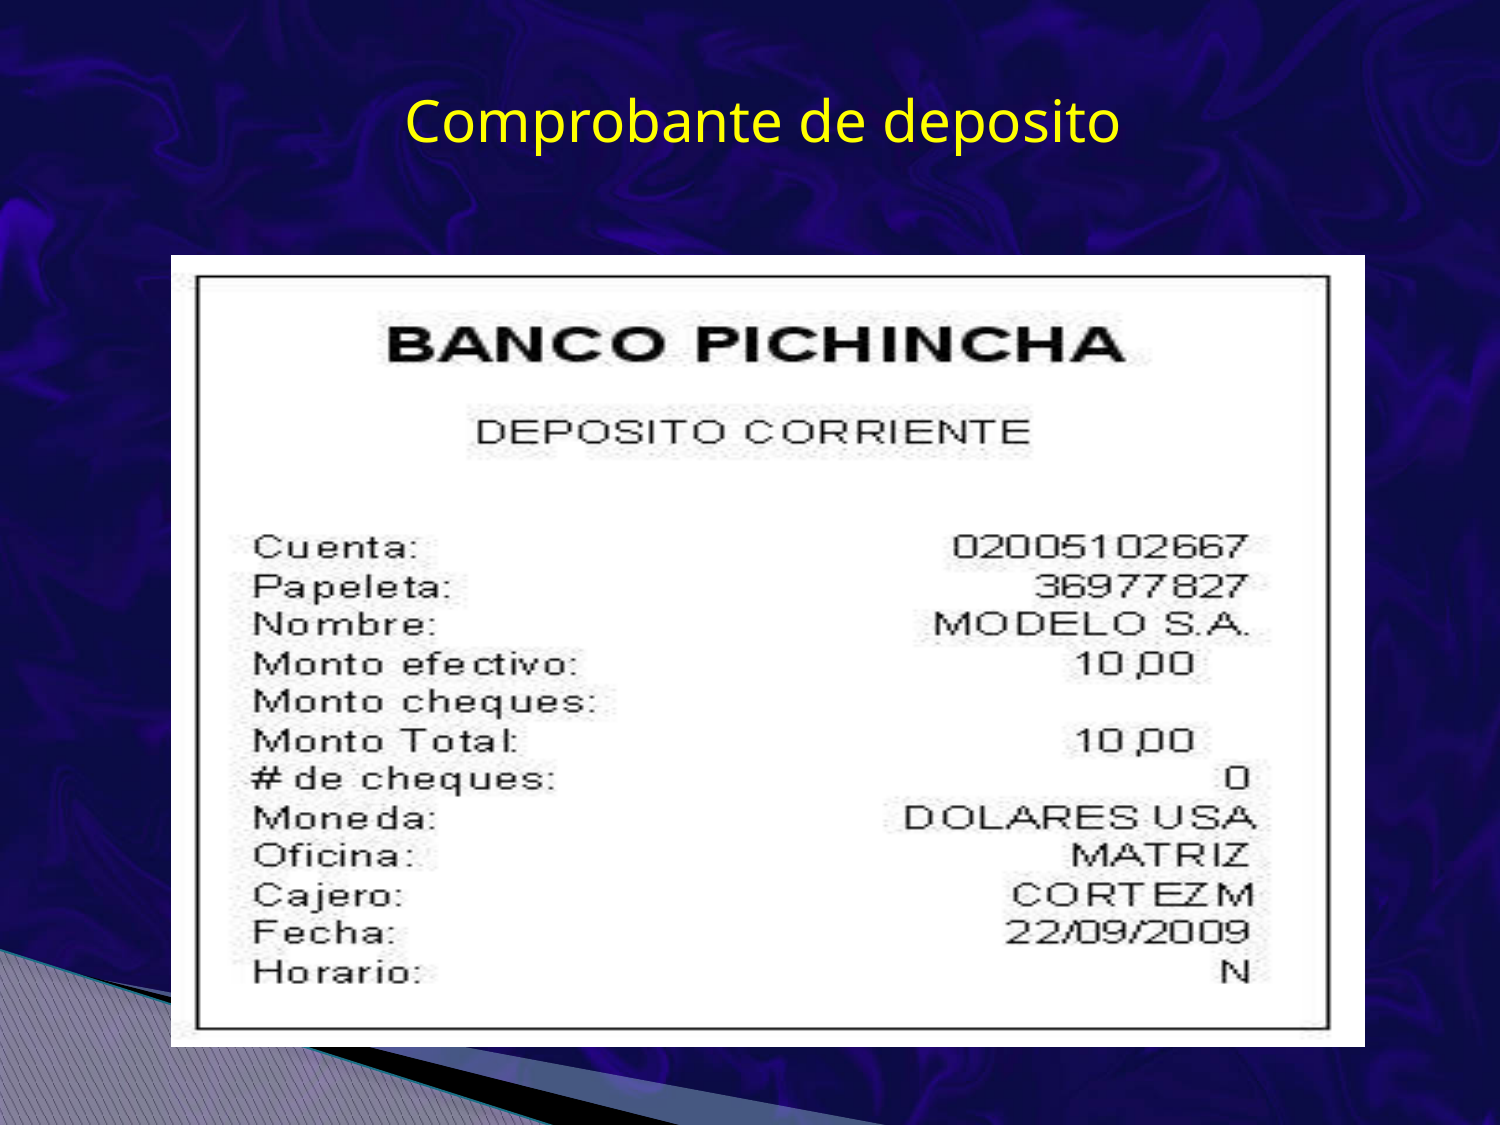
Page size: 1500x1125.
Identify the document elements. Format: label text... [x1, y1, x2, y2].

picture [0, 0, 1500, 1125]
text_box Comprobante de deposito [243, 76, 1283, 162]
